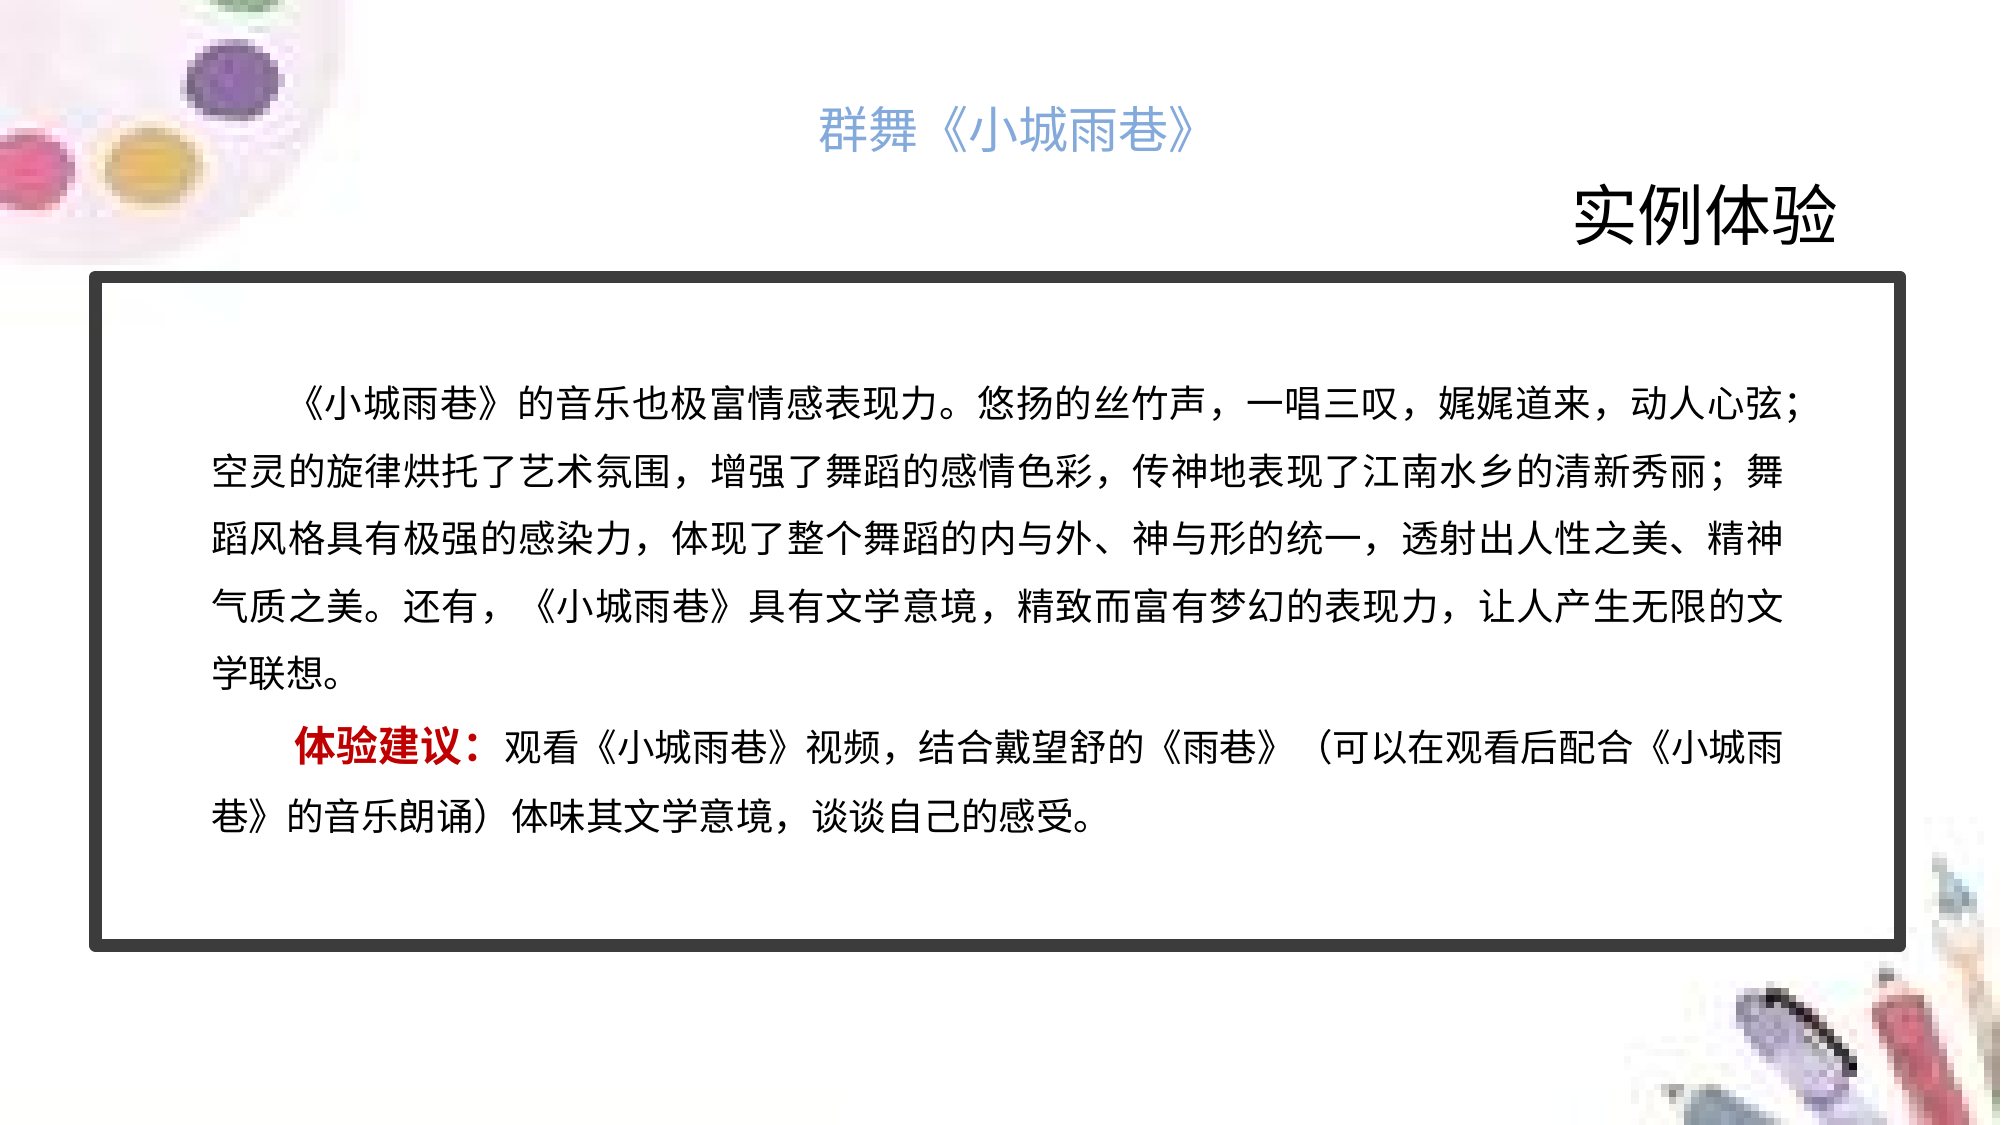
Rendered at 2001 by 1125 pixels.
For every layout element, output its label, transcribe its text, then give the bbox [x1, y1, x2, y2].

picture [0, 0, 2000, 1125]
text_box [93, 275, 1902, 947]
text_box 《小城雨巷》的音乐也极富情感表现力。悠扬的丝竹声，一唱三叹，娓娓道来，动人心弦；空灵的旋律烘托了艺术氛围，增强了舞蹈的感情色彩，传神地表现了江南水乡的清新秀丽；舞蹈风格具有极强的感染力，体现了整个舞蹈的内与外、神与形的统一，透射出人性之美、精神气质之美。还有，《小城雨巷》具有文学意境，精致而富有梦幻的表现力，让人产生无限的文学联想。 体验建议：观看《小城雨巷》视频，结合戴望舒的《雨巷》（可以在观看后配合《小城雨巷》的音乐朗诵）体味其文学意境，谈谈自己的感受。 [196, 350, 1799, 845]
text_box 实例体验 [1556, 166, 1900, 261]
text_box 群舞《小城雨巷》 [571, 90, 1466, 166]
